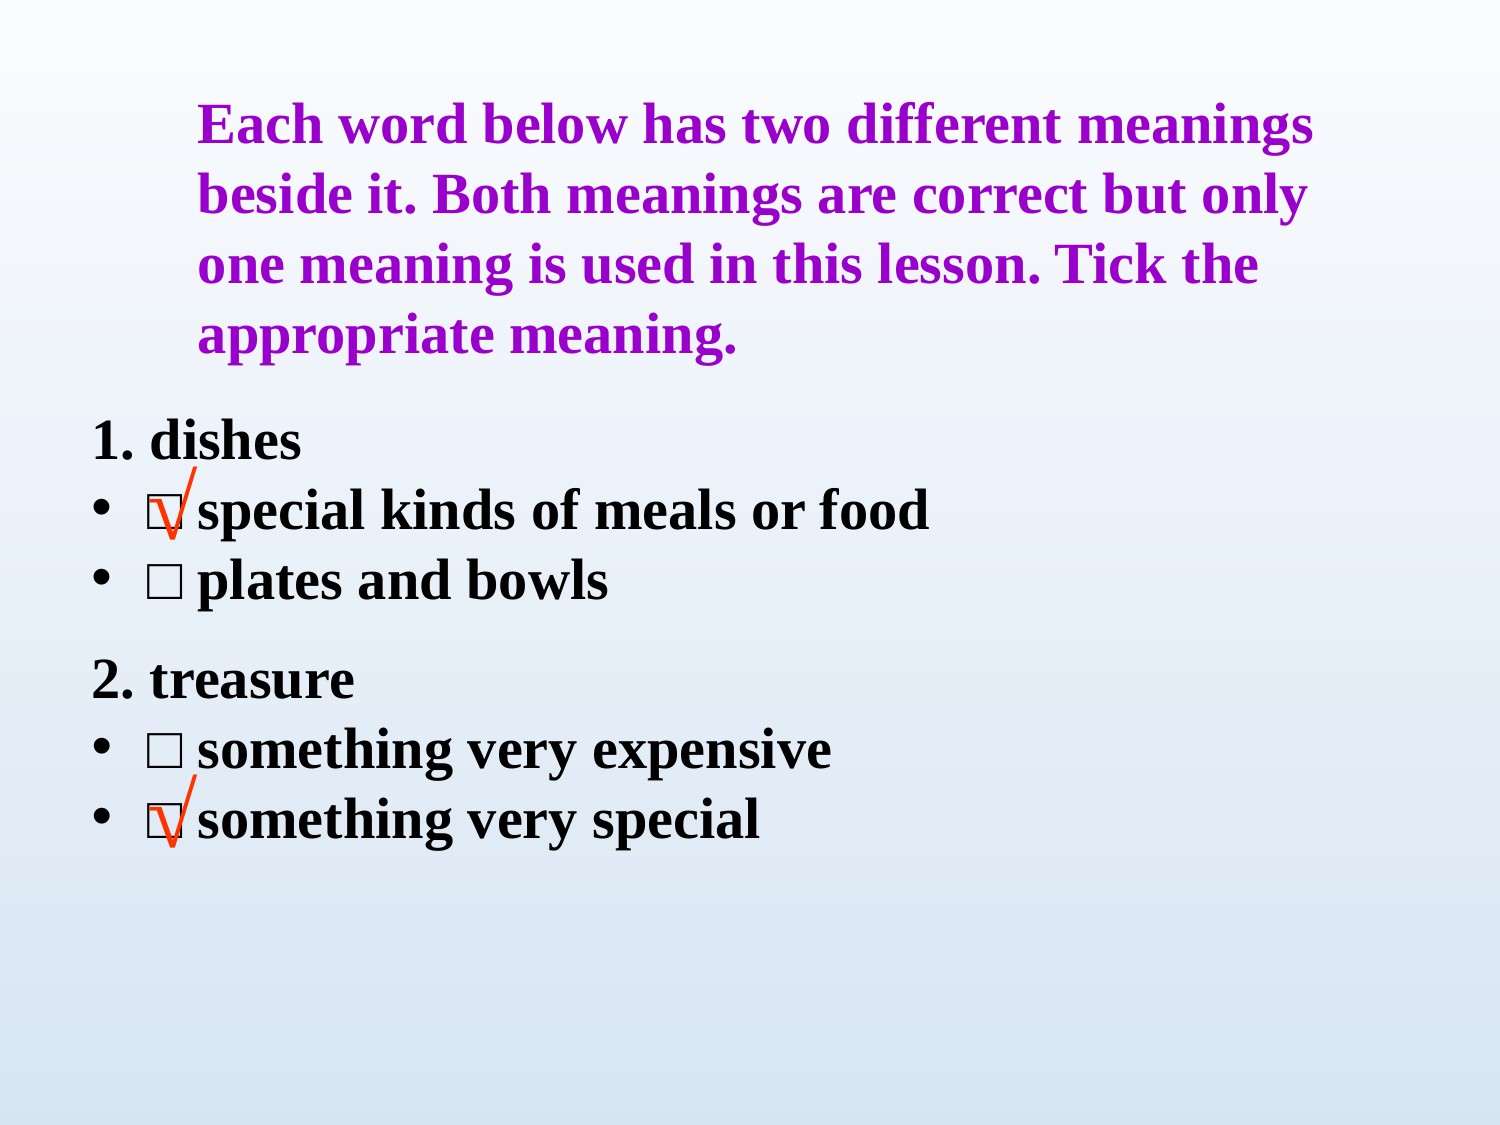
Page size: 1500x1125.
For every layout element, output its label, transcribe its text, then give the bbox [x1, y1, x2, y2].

text_box 1. dishes □ special kinds of meals or food □ plates and bowls [76, 393, 1483, 633]
text_box √ [133, 748, 240, 873]
text_box 2. treasure □ something very expensive □ something very special [76, 633, 1483, 894]
text_box Each word below has two different meanings beside it. Both meanings are correct but only one meaning is used in this lesson. Tick the appropriate meaning. [183, 78, 1403, 373]
text_box √ [133, 440, 240, 566]
